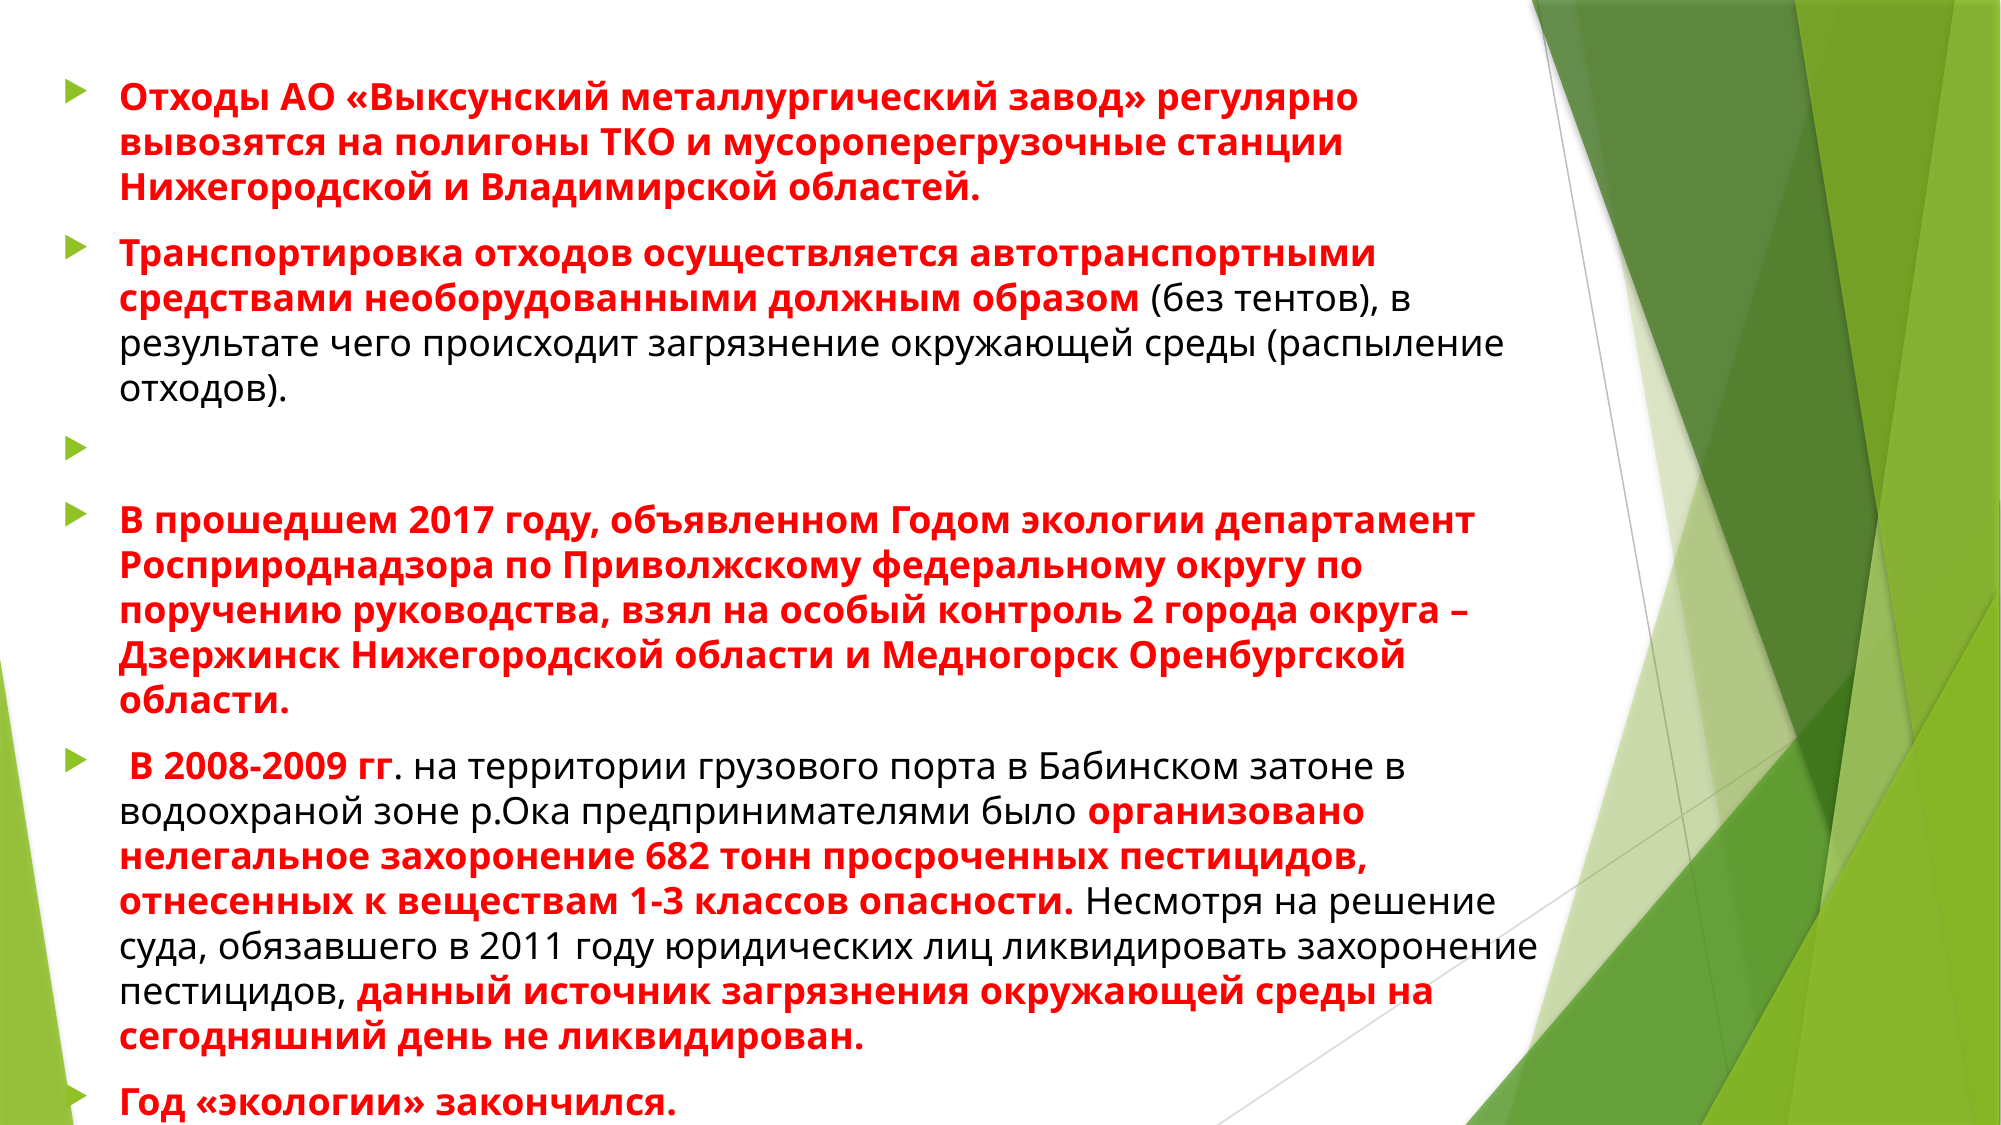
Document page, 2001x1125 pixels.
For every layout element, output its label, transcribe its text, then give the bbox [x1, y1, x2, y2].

list Отходы АО «Выксунский металлургический завод» регулярно вывозятся на полигоны ТКО и мусороперегрузочные станции Нижегородской и Владимирской областей. Транспортировка отходов осуществляется автотранспортными средствами необорудованными должным образом (без тентов), в результате чего происходит загрязнение окружающей среды (распыление отходов). В прошедшем 2017 году, объявленном Годом экологии департамент Росприроднадзора по Приволжскому федеральному округу по поручению руководства, взял на особый контроль 2 города округа – Дзержинск Нижегородской области и Медногорск Оренбургской области. В 2008-2009 гг. на территории грузового порта в Бабинском затоне в водоохраной зоне р.Ока предпринимателями было организовано нелегальное захоронение 682 тонн просроченных пестицидов, отнесенных к веществам 1-3 классов опасности. Несмотря на решение суда, обязавшего в 2011 году юридических лиц ликвидировать захоронение пестицидов, данный источник загрязнения окружающей среды на сегодняшний день не ликвидирован. Год «экологии» закончился. Что дальше? [47, 65, 1566, 1101]
